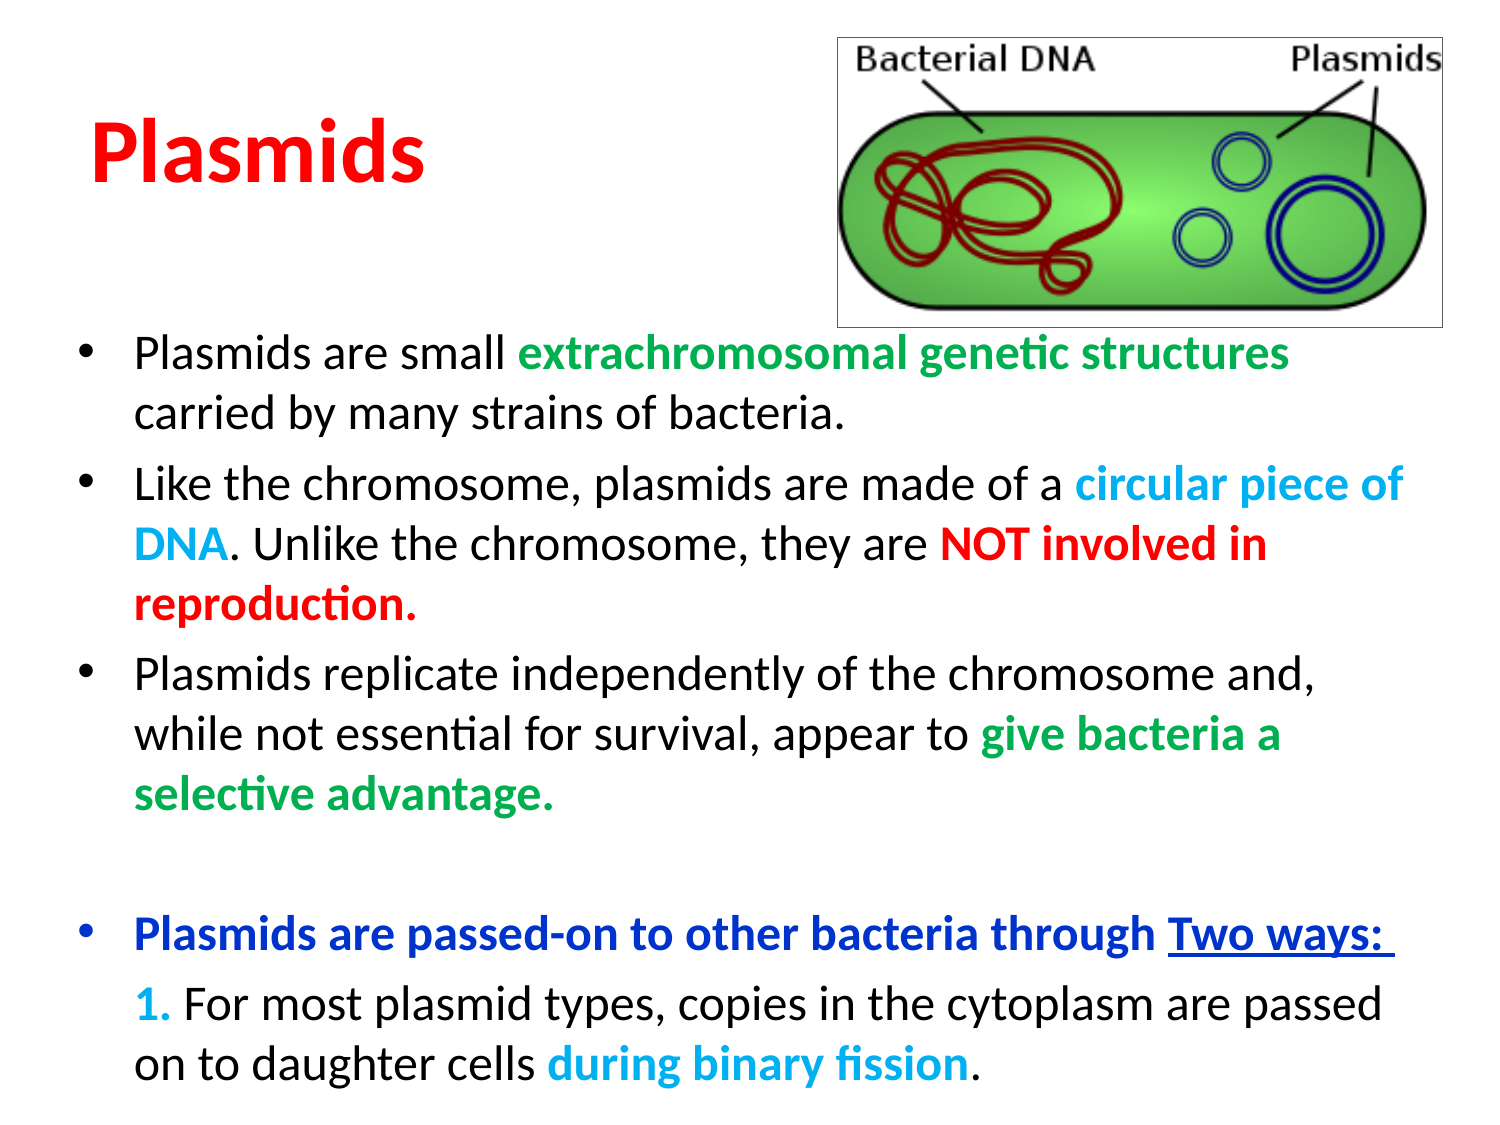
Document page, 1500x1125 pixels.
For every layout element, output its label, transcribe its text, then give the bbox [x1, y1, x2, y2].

title Plasmids [75, 75, 832, 218]
list Plasmids are small extrachromosomal genetic structures carried by many strains of bacteria. Like the chromosome, plasmids are made of a circular piece of DNA. Unlike the chromosome, they are NOT involved in reproduction. Plasmids replicate independently of the chromosome and, while not essential for survival, appear to give bacteria a selective advantage. Plasmids are passed-on to other bacteria through Two ways: 1. For most plasmid types, copies in the cytoplasm are passed on to daughter cells during binary fission. [62, 312, 1425, 1125]
picture [837, 37, 1444, 328]
